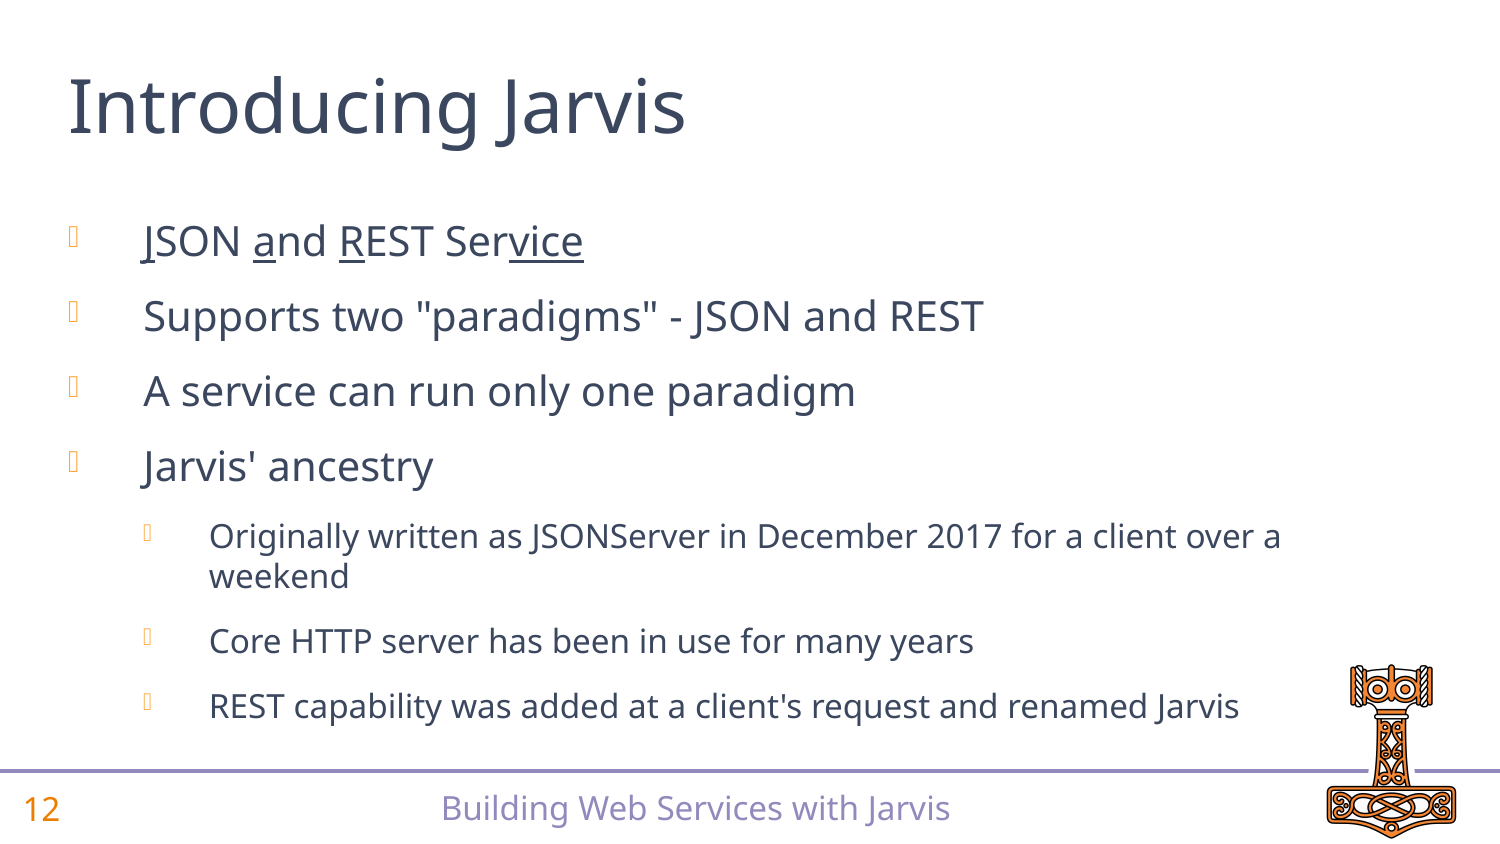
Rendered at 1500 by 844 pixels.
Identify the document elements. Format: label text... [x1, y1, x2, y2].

picture [1320, 655, 1461, 844]
title Introducing Jarvis [53, 43, 1203, 157]
list JSON and REST Service Supports two "paradigms" - JSON and REST A service can run only one paradigm Jarvis' ancestry Originally written as JSONServer in December 2017 for a client over a weekend Core HTTP server has been in use for many years REST capability was added at a client's request and renamed Jarvis [53, 207, 1349, 740]
